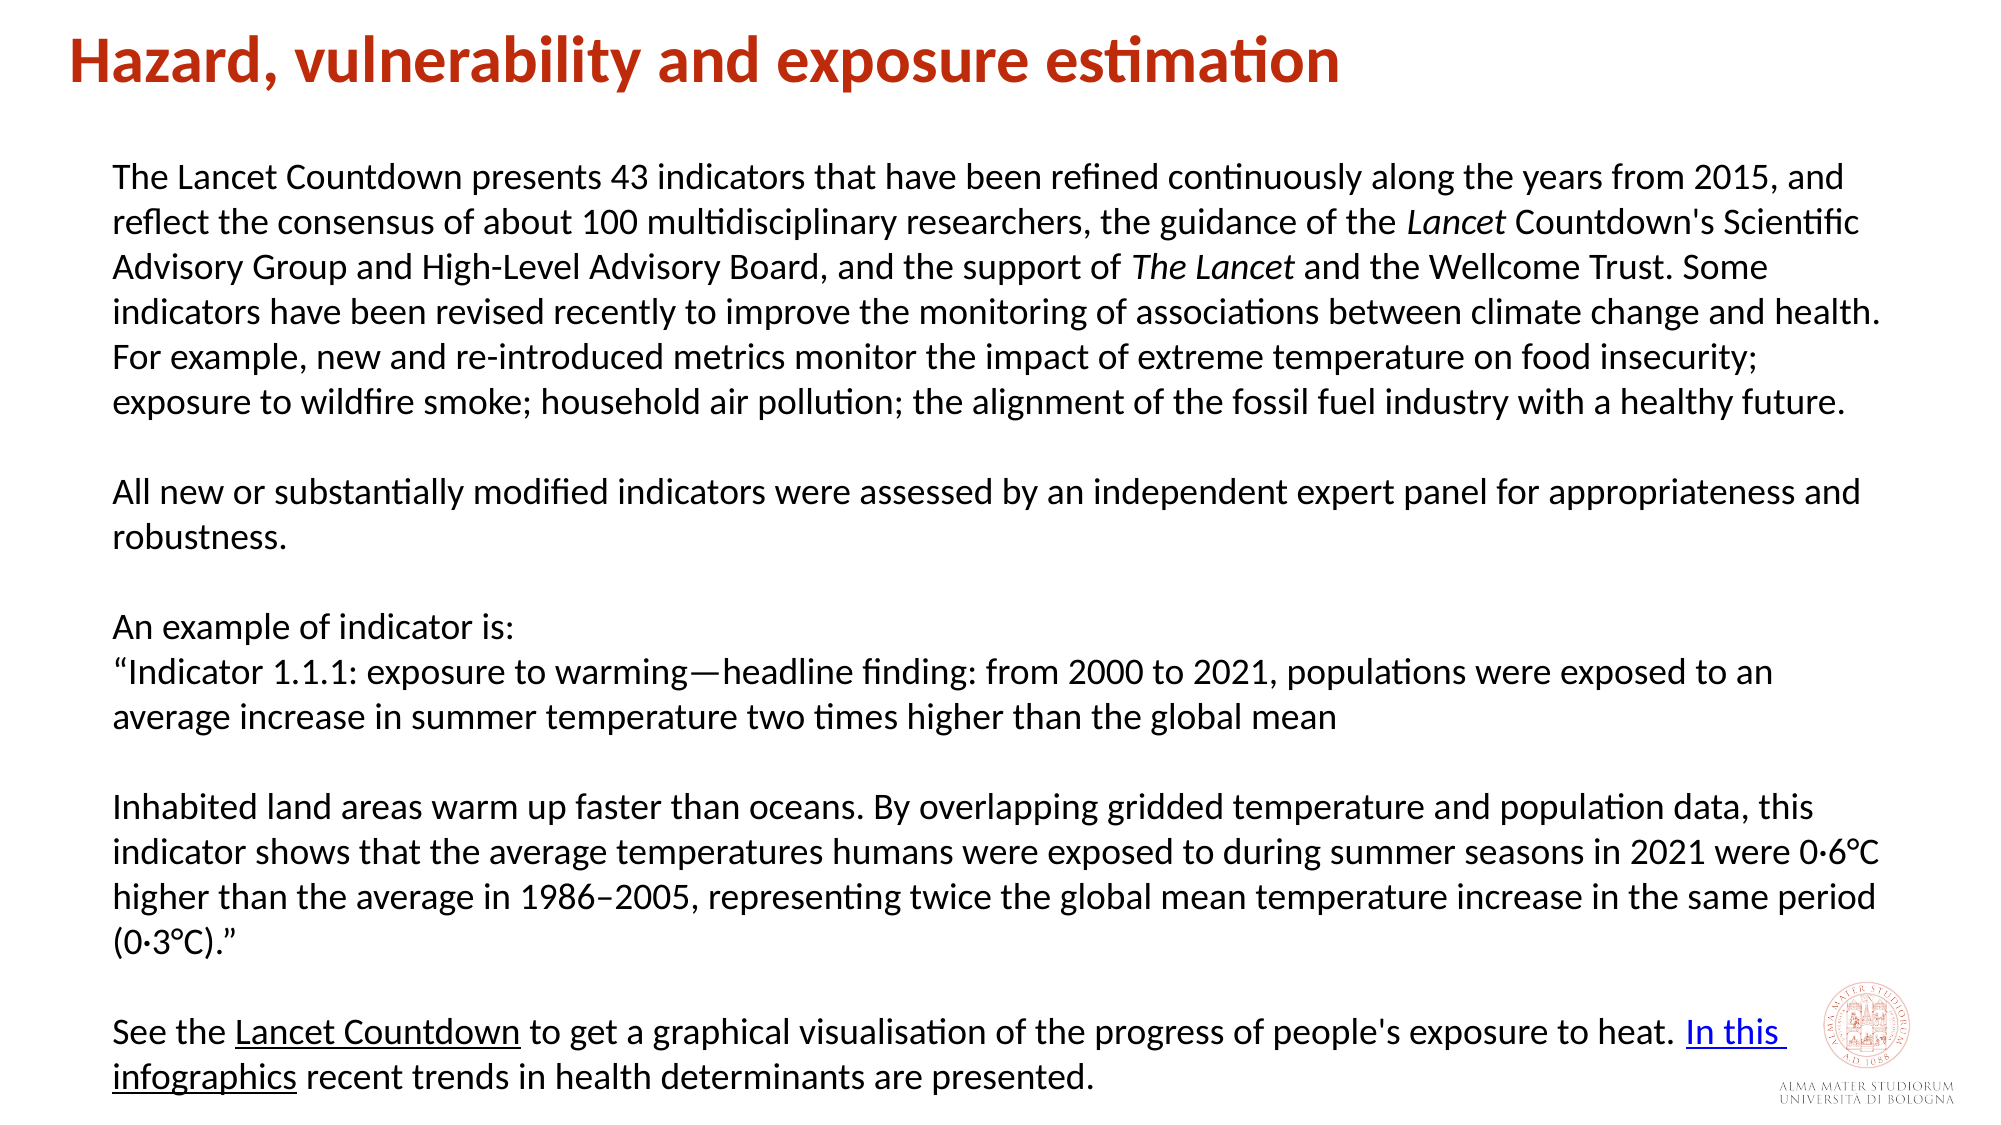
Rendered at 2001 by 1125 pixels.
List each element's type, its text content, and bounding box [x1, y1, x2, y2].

list Hazard, vulnerability and exposure estimation [55, 42, 1898, 149]
text_box The Lancet Countdown presents 43 indicators that have been refined continuously along the years from 2015, and reflect the consensus of about 100 multidisciplinary researchers, the guidance of the Lancet Countdown's Scientific Advisory Group and High-Level Advisory Board, and the support of The Lancet and the Wellcome Trust. Some indicators have been revised recently to improve the monitoring of associations between climate change and health. For example, new and re-introduced metrics monitor the impact of extreme temperature on food insecurity; exposure to wildfire smoke; household air pollution; the alignment of the fossil fuel industry with a healthy future. All new or substantially modified indicators were assessed by an independent expert panel for appropriateness and robustness. An example of indicator is: “Indicator 1.1.1: exposure to warming—headline finding: from 2000 to 2021, populations were exposed to an average increase in summer temperature two times higher than the global mean Inhabited land areas warm up faster than oceans. By overlapping gridded temperature and population data, this indicator shows that the average temperatures humans were exposed to during summer seasons in 2021 were 0·6°C higher than the average in 1986–2005, representing twice the global mean temperature increase in the same period (0·3°C).” See the Lancet Countdown to get a graphical visualisation of the progress of people's exposure to heat. In this infographics recent trends in health determinants are presented. [97, 144, 1903, 1125]
picture [1903, 964, 1981, 1118]
